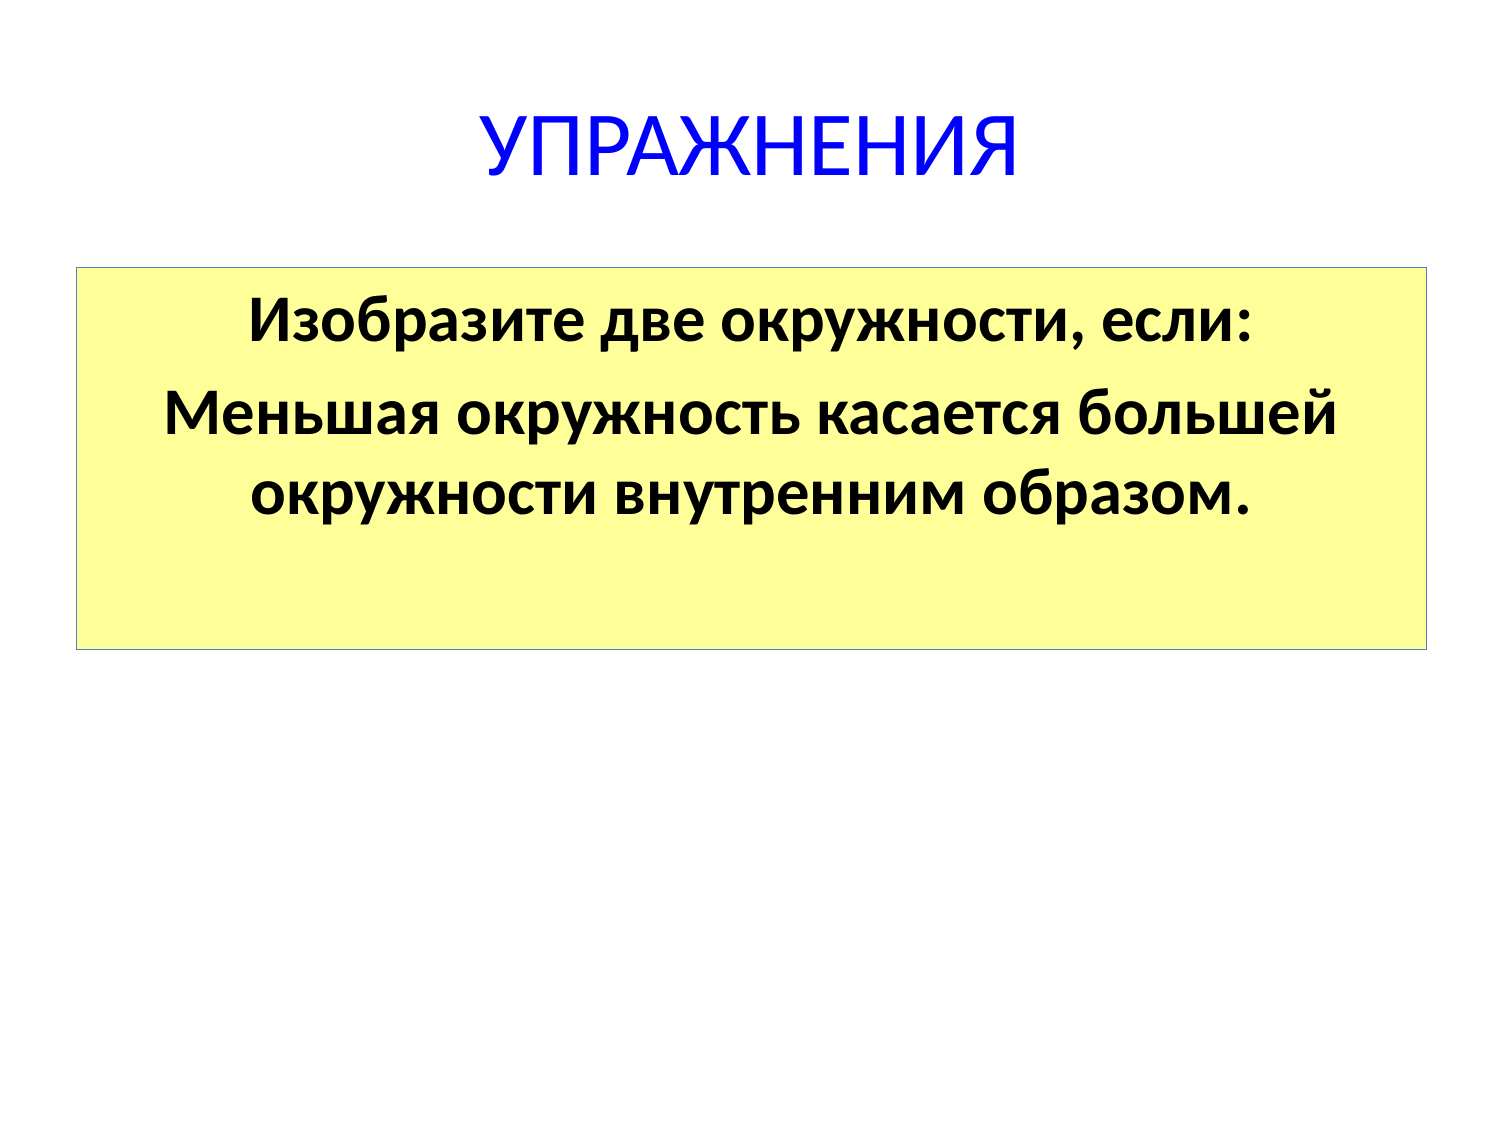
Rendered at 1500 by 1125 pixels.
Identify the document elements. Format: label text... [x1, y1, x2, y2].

list Изобразите две окружности, если: Меньшая окружность касается большей окружности внутренним образом. [76, 267, 1427, 650]
title УПРАЖНЕНИЯ [75, 45, 1425, 233]
